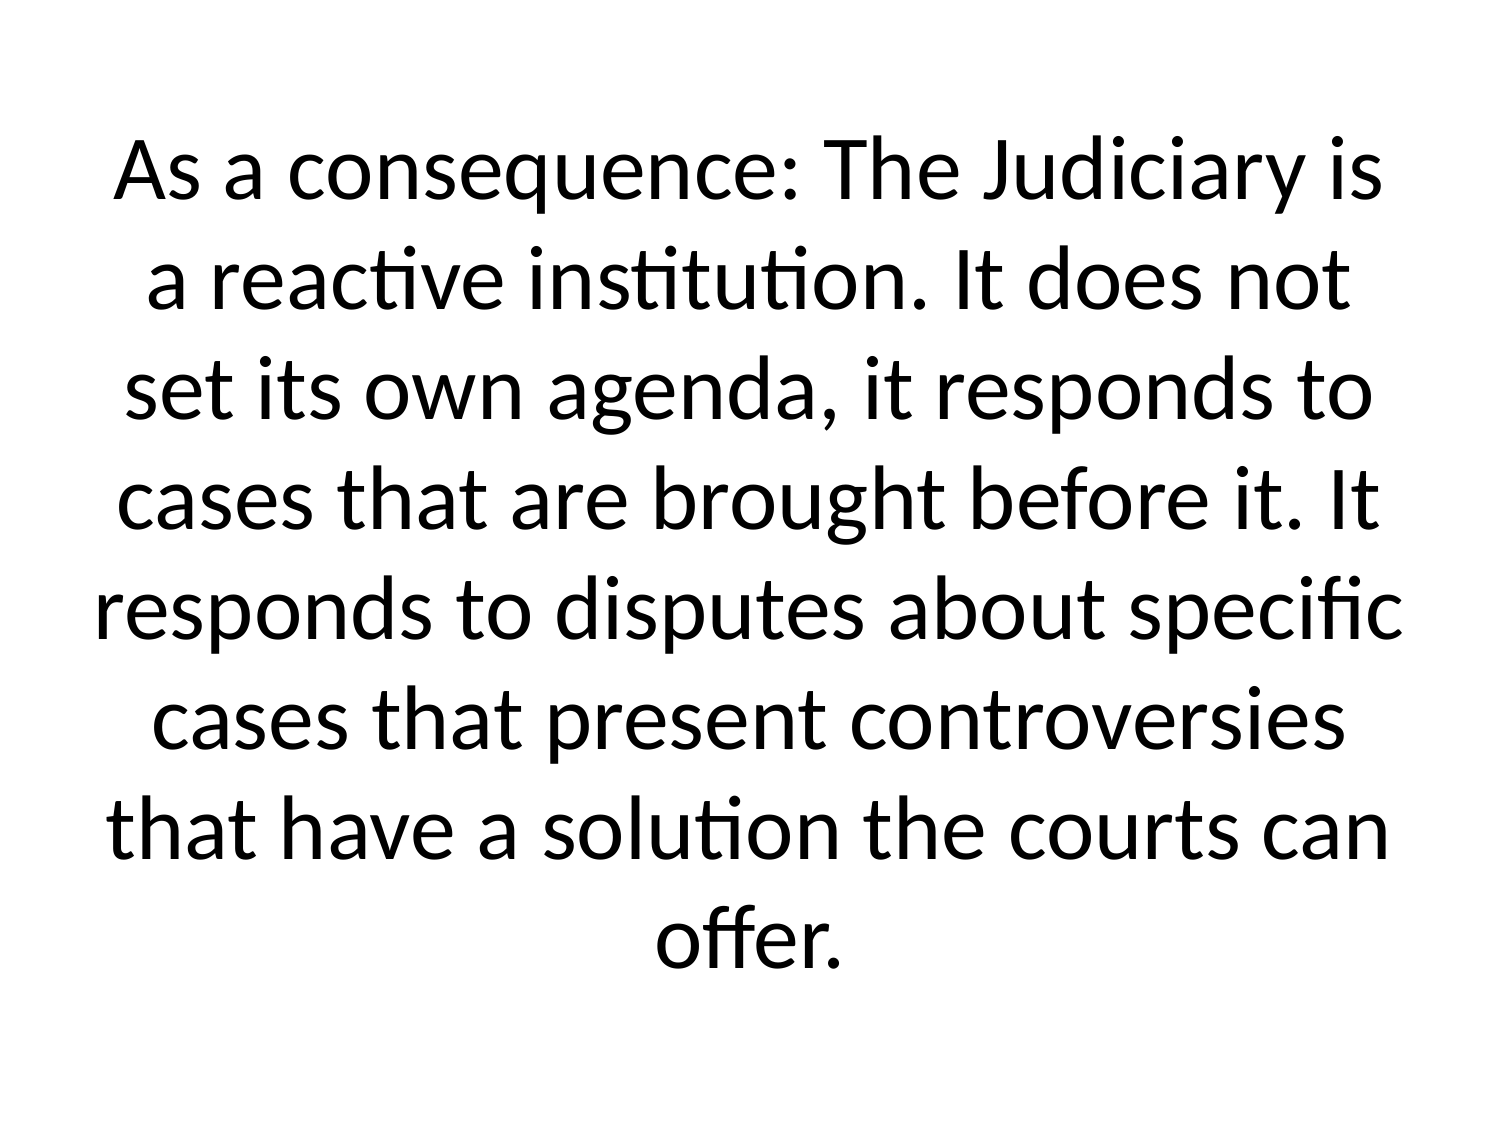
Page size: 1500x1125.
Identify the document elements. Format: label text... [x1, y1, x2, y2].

title As a consequence: The Judiciary is a reactive institution. It does not set its own agenda, it responds to cases that are brought before it. It responds to disputes about specific cases that present controversies that have a solution the courts can offer. [74, 44, 1426, 1051]
